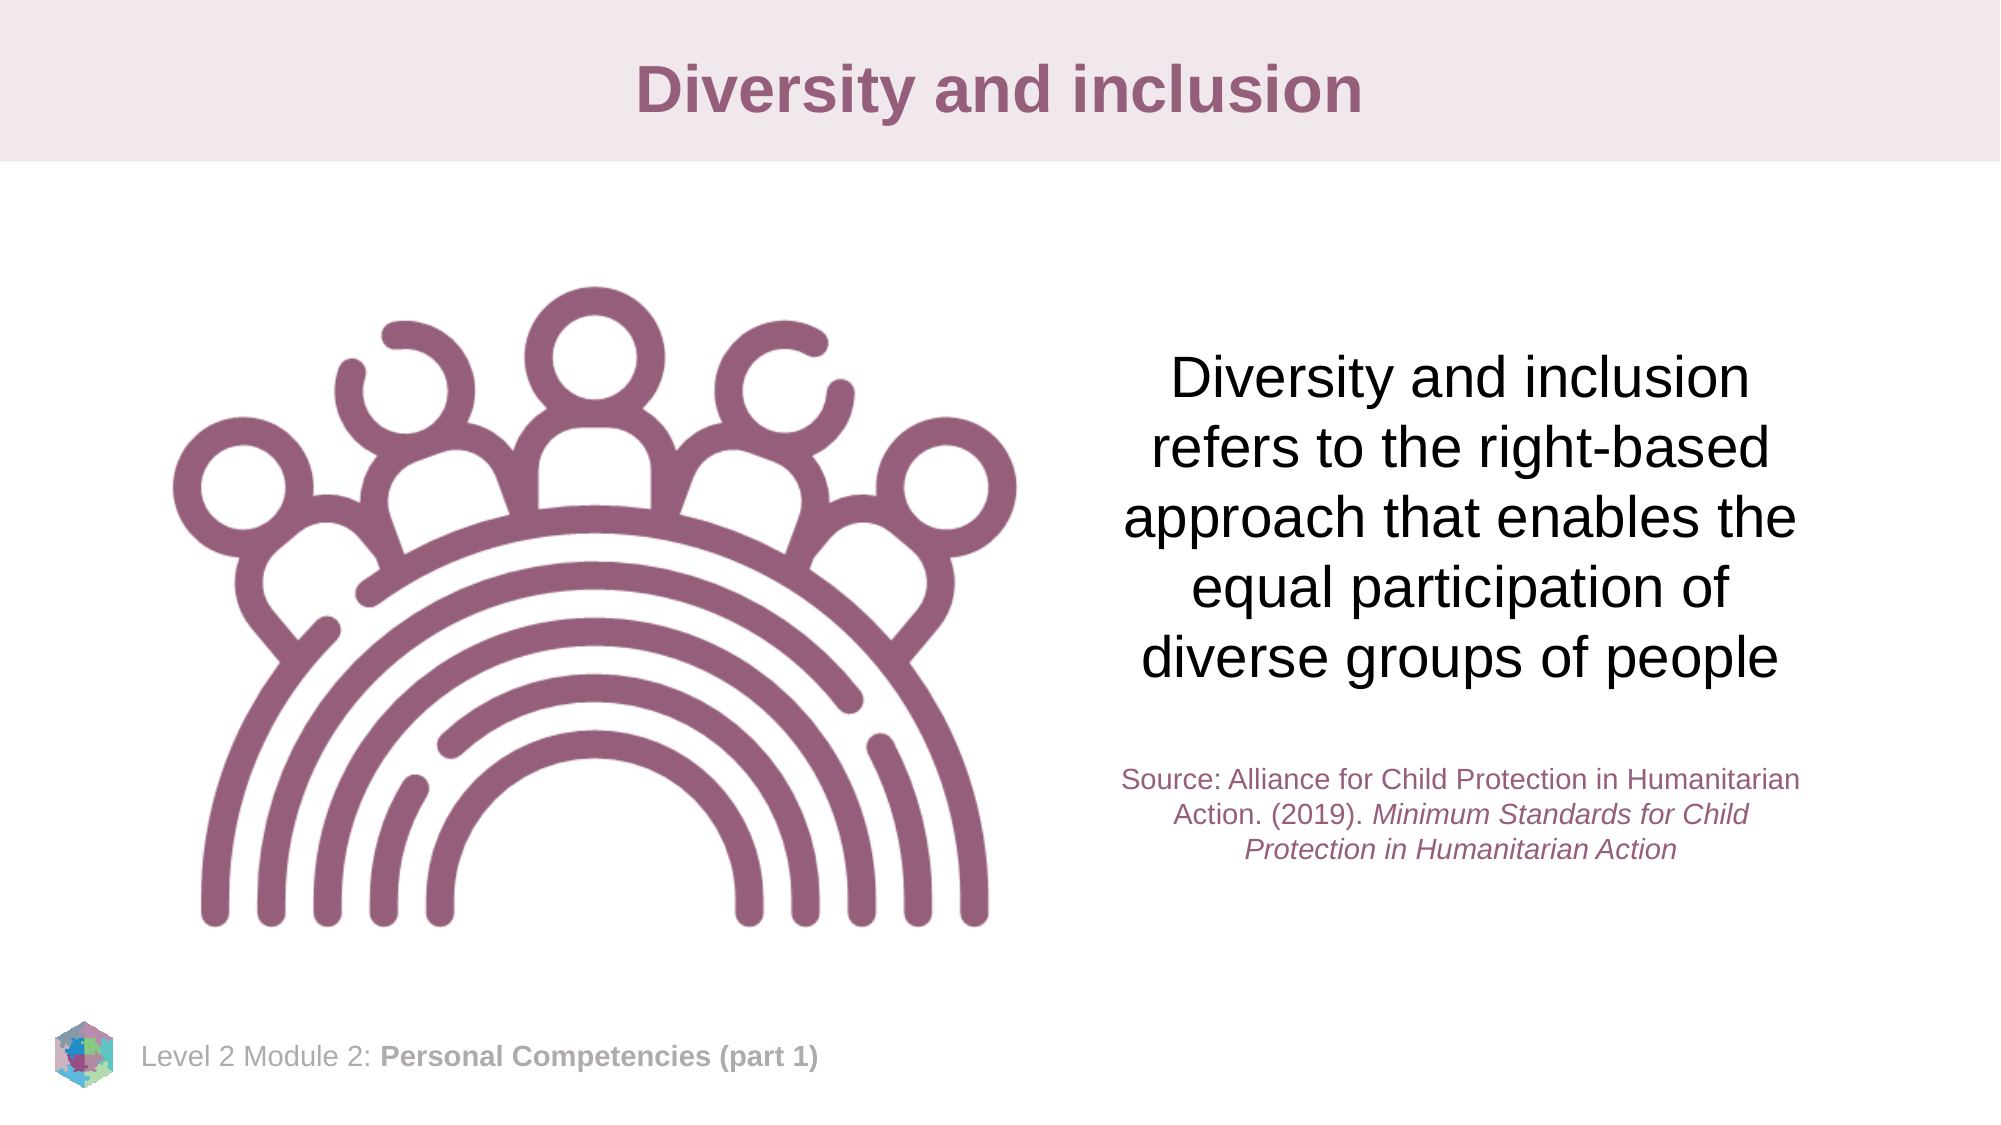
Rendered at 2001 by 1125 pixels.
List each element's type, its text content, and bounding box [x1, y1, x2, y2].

picture [106, 185, 1115, 994]
text_box Source: Alliance for Child Protection in Humanitarian Action. (2019). Minimum Standards for Child Protection in Humanitarian Action [1115, 753, 1818, 873]
picture [55, 1021, 113, 1088]
title Diversity and inclusion [137, 19, 1863, 163]
text_box Diversity and inclusion refers to the right-based approach that enables the equal participation of diverse groups of people [1115, 332, 1828, 697]
